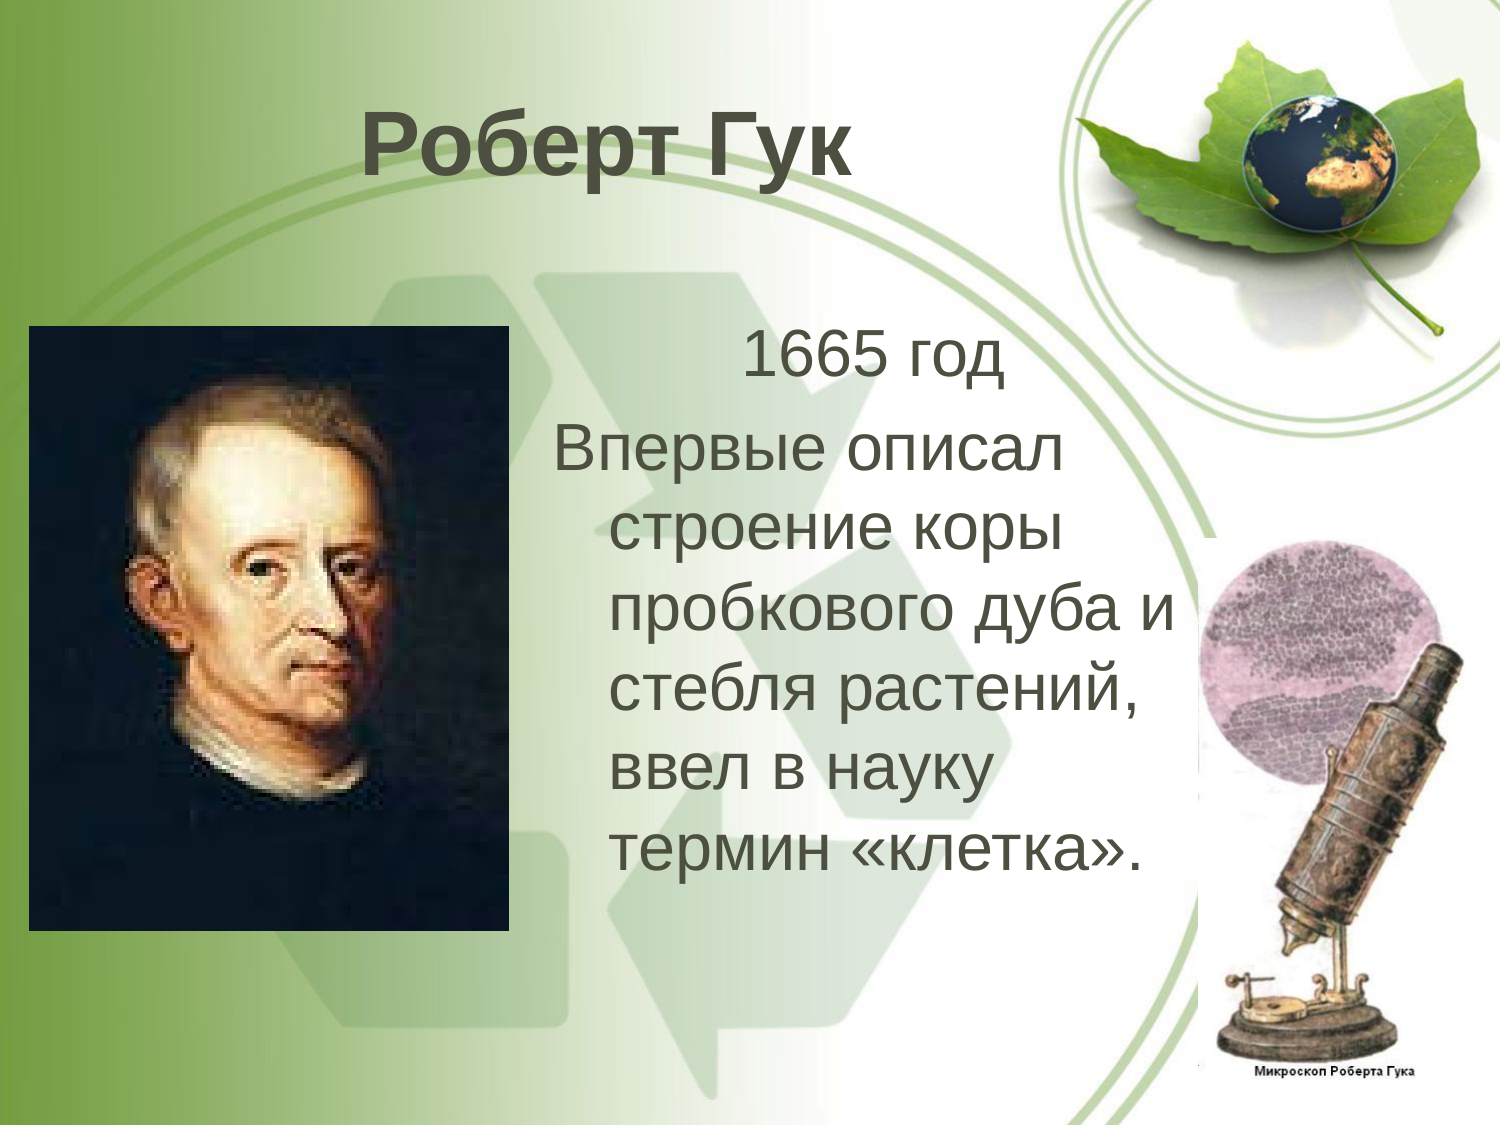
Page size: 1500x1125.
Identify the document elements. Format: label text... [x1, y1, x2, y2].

title Роберт Гук [75, 45, 1138, 233]
list 1665 год Впервые описал строение коры пробкового дуба и стебля растений, ввел в науку термин «клетка». [537, 302, 1211, 1046]
picture [0, 0, 1500, 1125]
